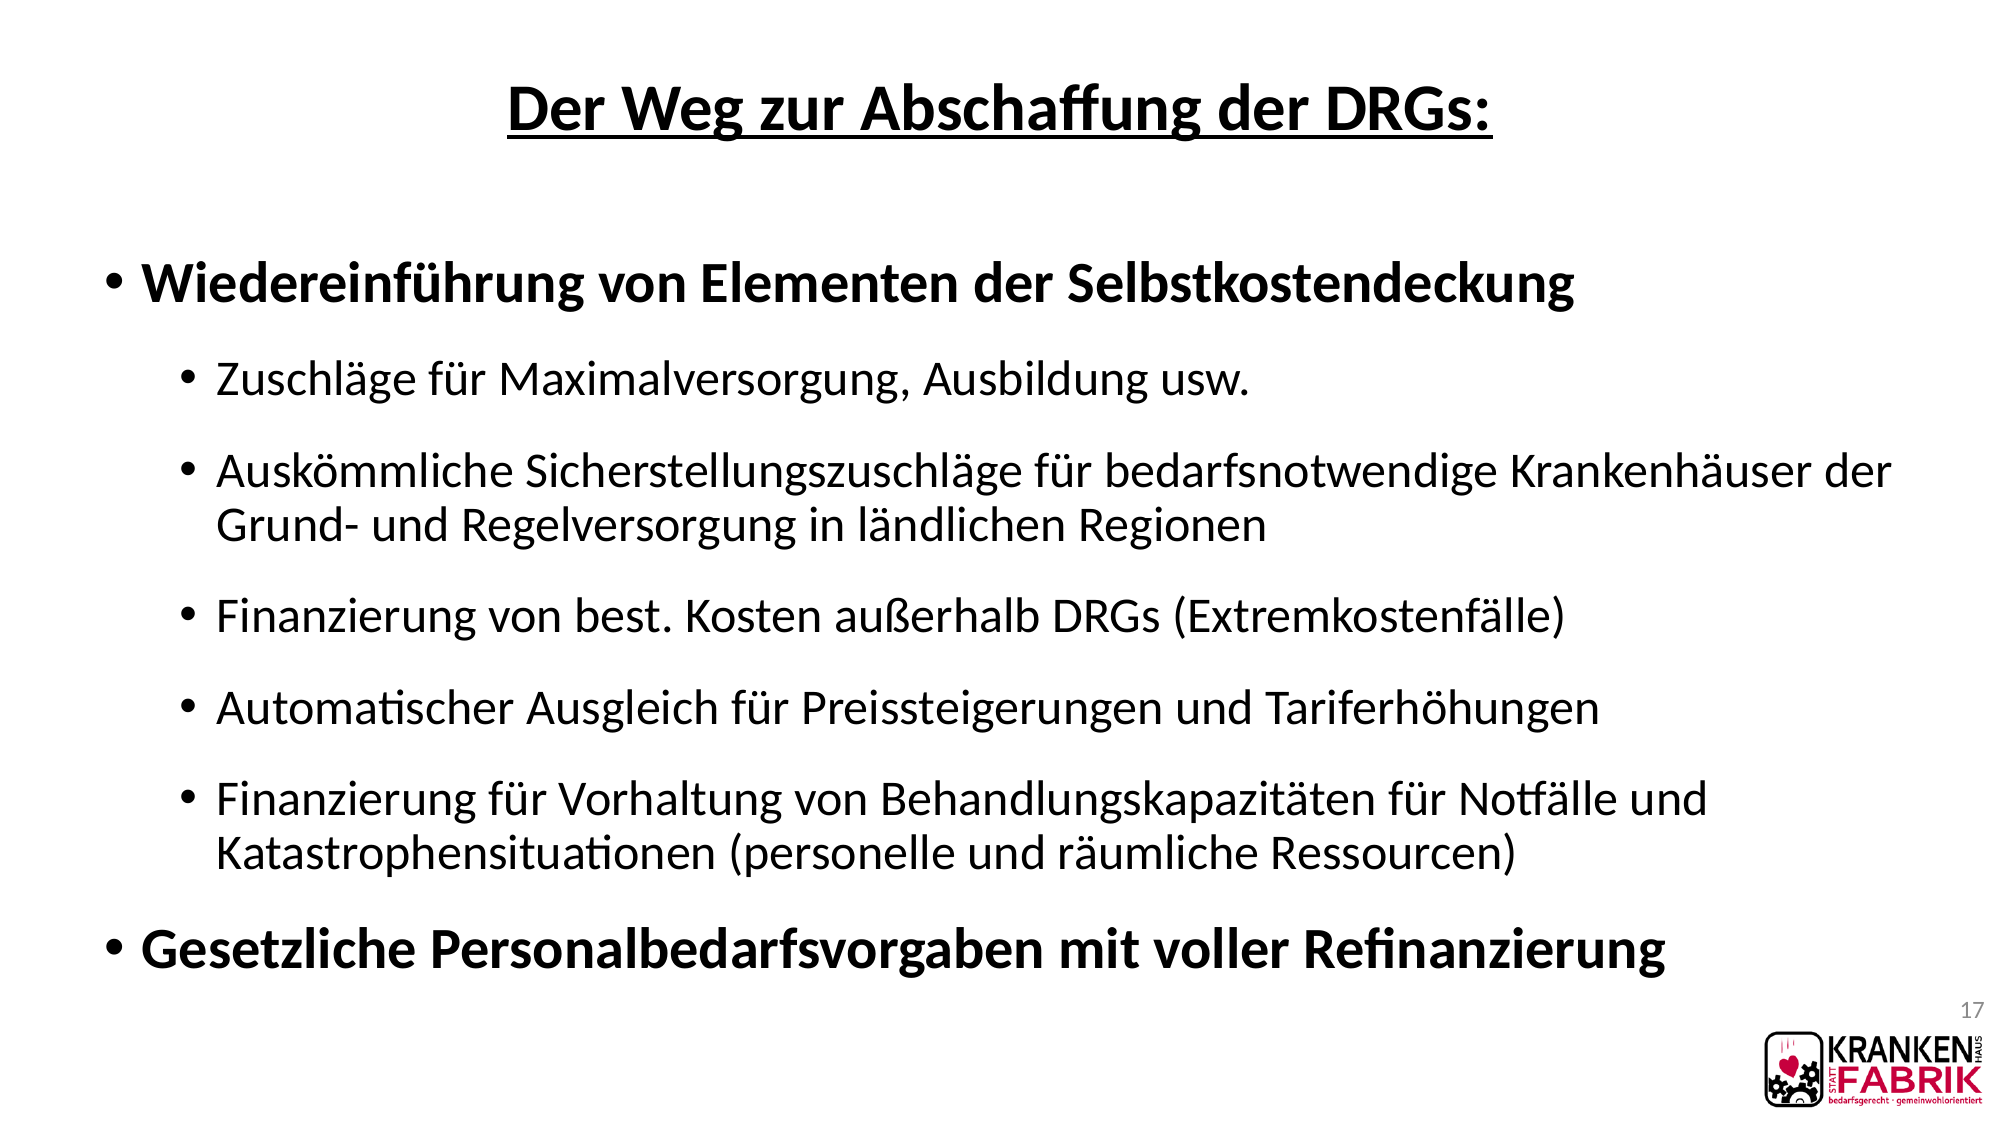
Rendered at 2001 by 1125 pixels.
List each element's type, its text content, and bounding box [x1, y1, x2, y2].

list Wiedereinführung von Elementen der Selbstkostendeckung Zuschläge für Maximalversorgung, Ausbildung usw. Auskömmliche Sicherstellungszuschläge für bedarfsnotwendige Krankenhäuser der Grund- und Regelversorgung in ländlichen Regionen Finanzierung von best. Kosten außerhalb DRGs (Extremkostenfälle) Automatischer Ausgleich für Preissteigerungen und Tariferhöhungen Finanzierung für Vorhaltung von Behandlungskapazitäten für Notfälle und Katastrophensituationen (personelle und räumliche Ressourcen) Gesetzliche Personalbedarfsvorgaben mit voller Refinanzierung [89, 244, 1923, 1014]
picture [1746, 1039, 2000, 1125]
title Der Weg zur Abschaffung der DRGs: [137, 0, 1863, 218]
slide_number 17 [1550, 979, 2000, 1039]
